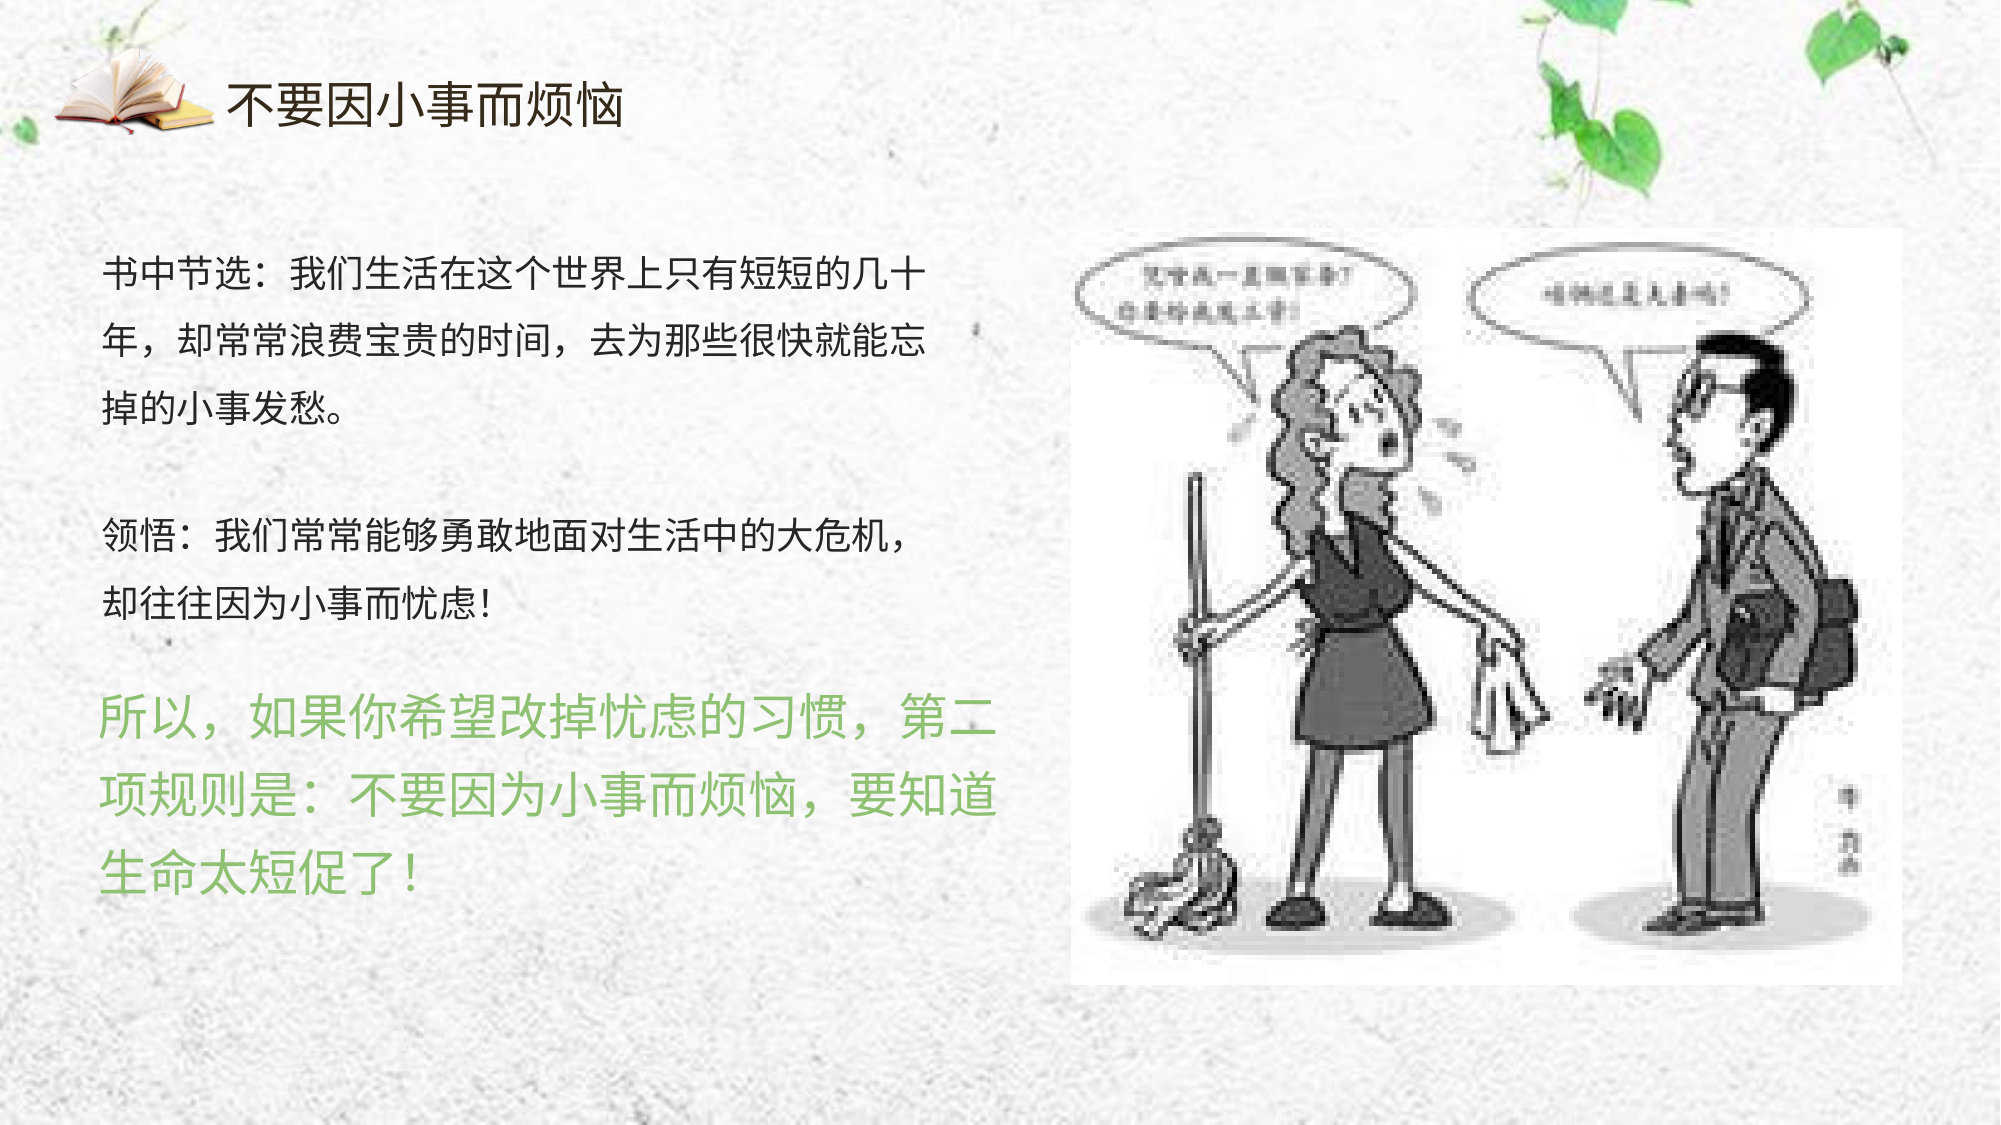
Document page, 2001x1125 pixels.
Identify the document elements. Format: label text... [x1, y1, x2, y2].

text_box 所以，如果你希望改掉忧虑的习惯，第二项规则是：不要因为小事而烦恼，要知道生命太短促了！ [83, 660, 1024, 909]
text_box 书中节选：我们生活在这个世界上只有短短的几十年，却常常浪费宝贵的时间，去为那些很快就能忘掉的小事发愁。 [87, 219, 944, 438]
text_box 不要因小事而烦恼 [210, 66, 1068, 159]
text_box 领悟：我们常常能够勇敢地面对生活中的大危机，却往往因为小事而忧虑！ [87, 482, 944, 632]
picture [0, 0, 2000, 1125]
